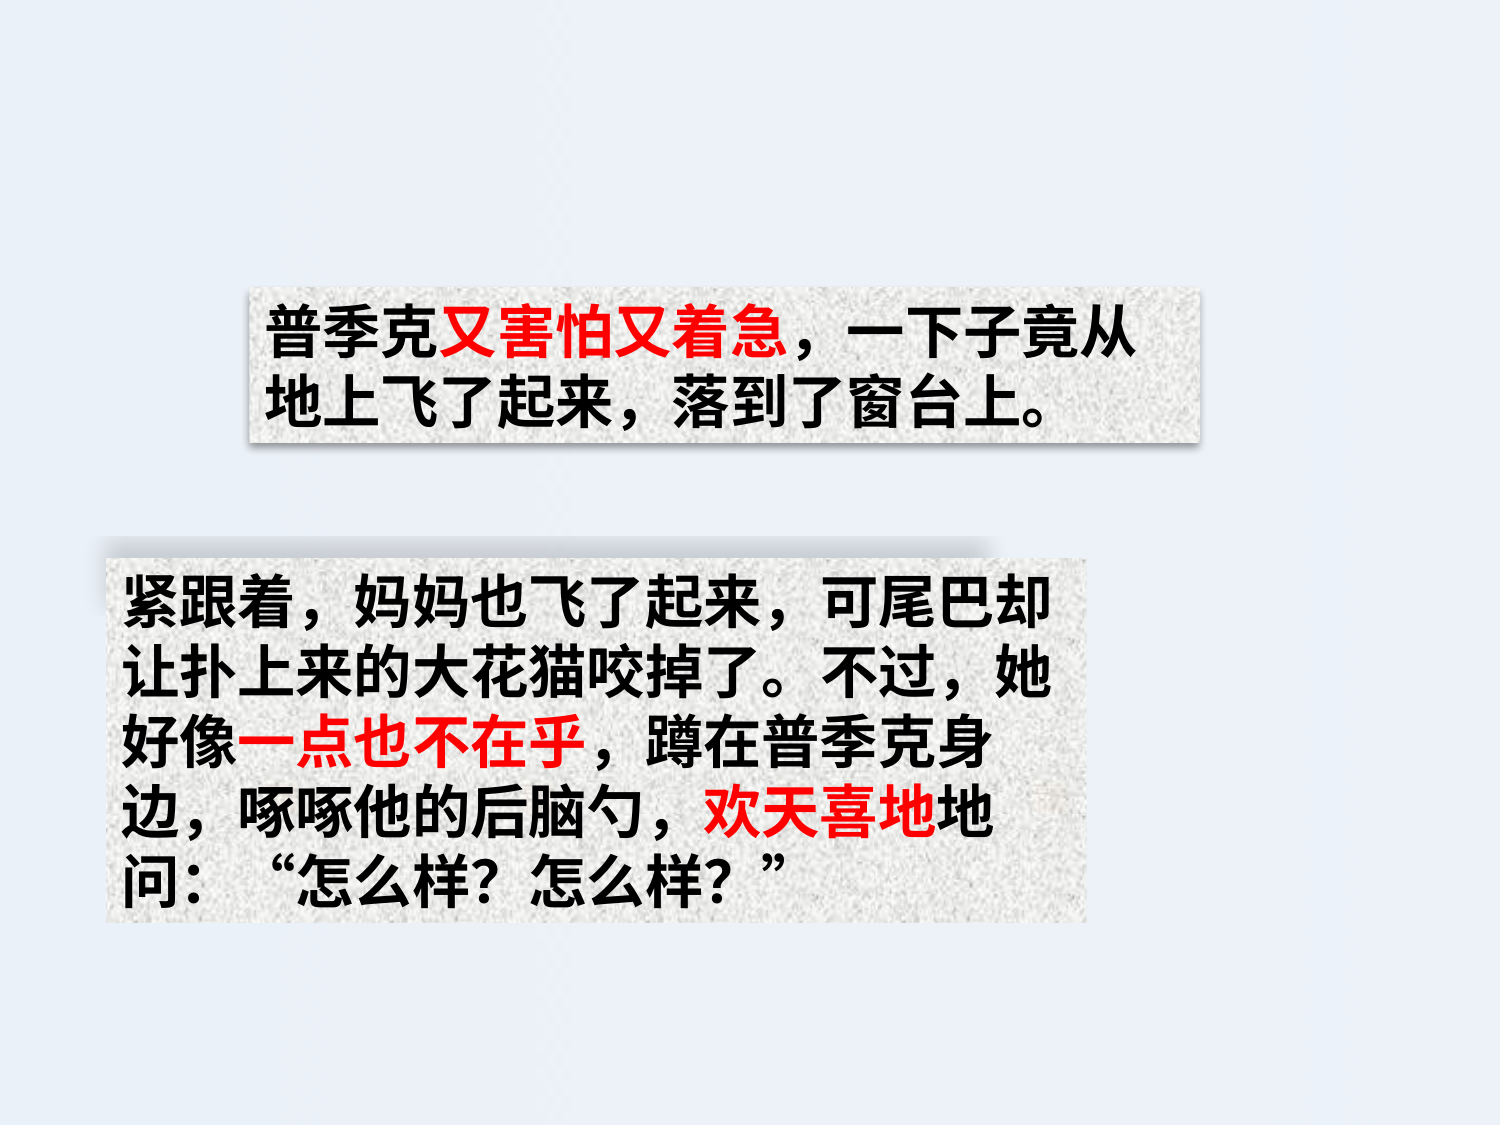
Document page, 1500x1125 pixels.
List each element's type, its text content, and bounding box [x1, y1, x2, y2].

text_box 紧跟着，妈妈也飞了起来，可尾巴却让扑上来的大花猫咬掉了。不过，她好像一点也不在乎，蹲在普季克身边，啄啄他的后脑勺，欢天喜地地问：“怎么样？怎么样？” [106, 558, 1087, 923]
text_box 普季克又害怕又着急，一下子竟从地上飞了起来，落到了窗台上。 [249, 287, 1201, 443]
picture [0, 0, 1500, 1125]
